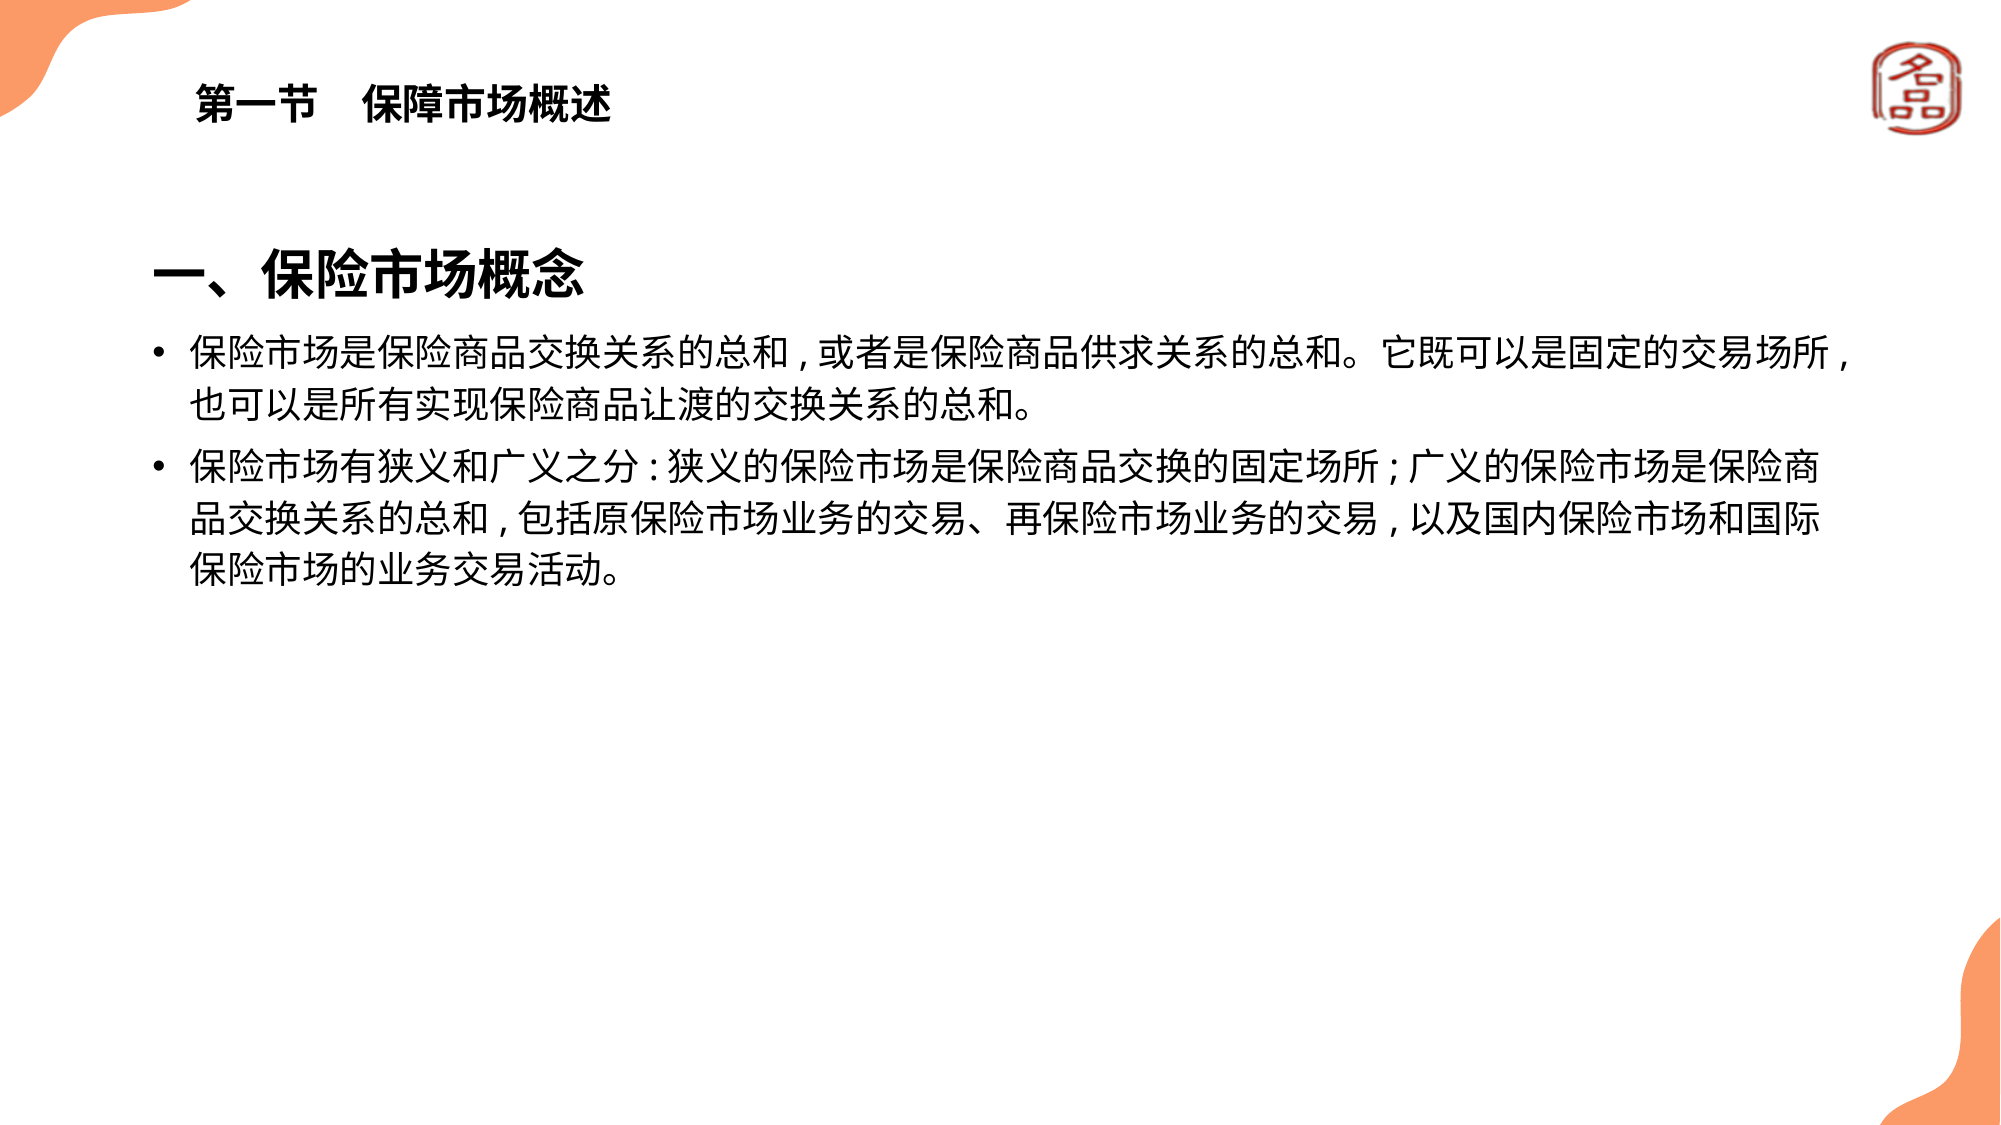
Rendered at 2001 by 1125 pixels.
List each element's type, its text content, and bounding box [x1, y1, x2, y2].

picture [1861, 10, 1990, 147]
list 一、保险市场概念 保险市场是保险商品交换关系的总和,或者是保险商品供求关系的总和。它既可以是固定的交易场所,也可以是所有实现保险商品让渡的交换关系的总和。 保险市场有狭义和广义之分:狭义的保险市场是保险商品交换的固定场所;广义的保险市场是保险商品交换关系的总和,包括原保险市场业务的交易、再保险市场业务的交易,以及国内保险市场和国际保险市场的业务交易活动。 [137, 217, 1863, 1031]
title 第一节 保障市场概述 [137, 60, 1863, 152]
